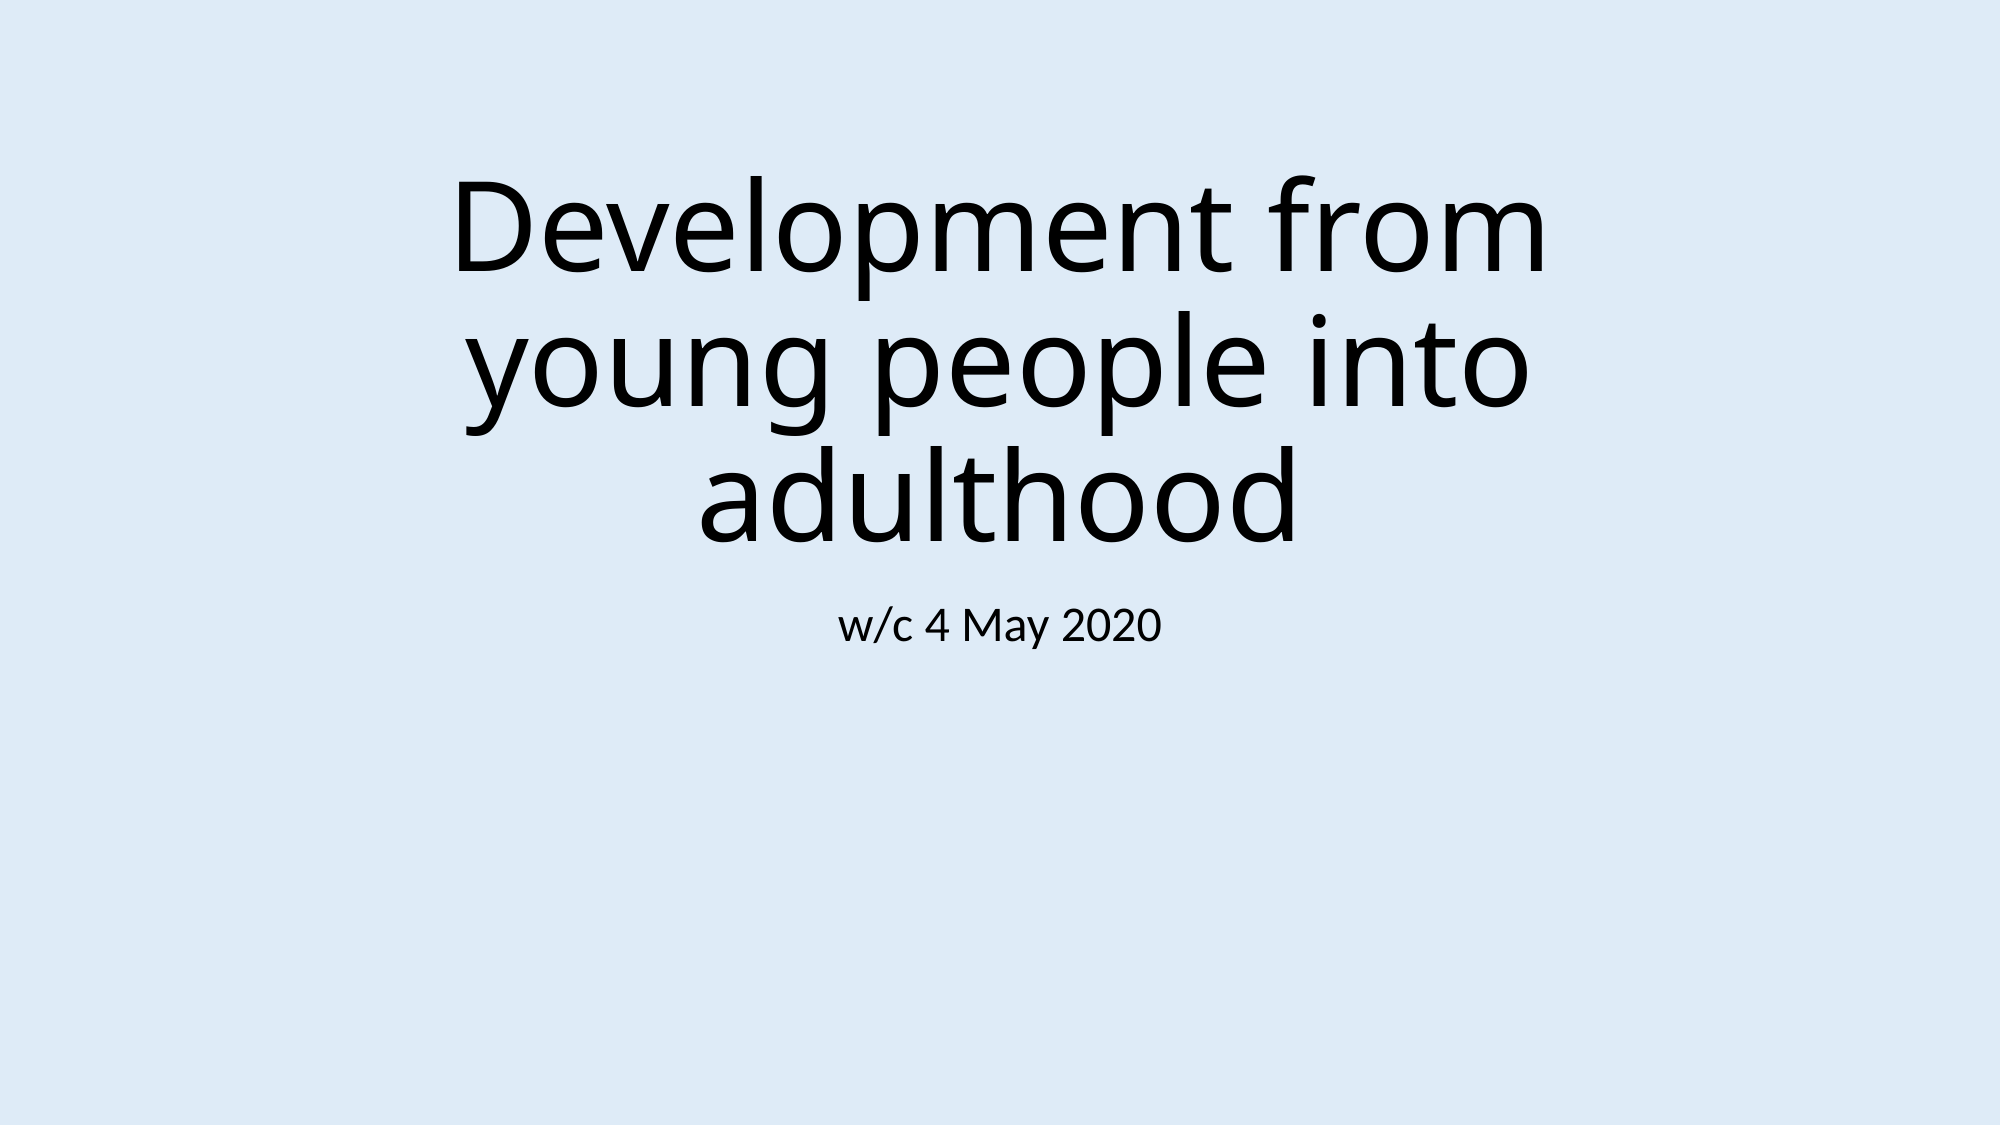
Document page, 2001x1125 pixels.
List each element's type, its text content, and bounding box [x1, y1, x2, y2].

subtitle w/c 4 May 2020 [249, 590, 1750, 863]
title Development from young people into adulthood [249, 184, 1750, 576]
